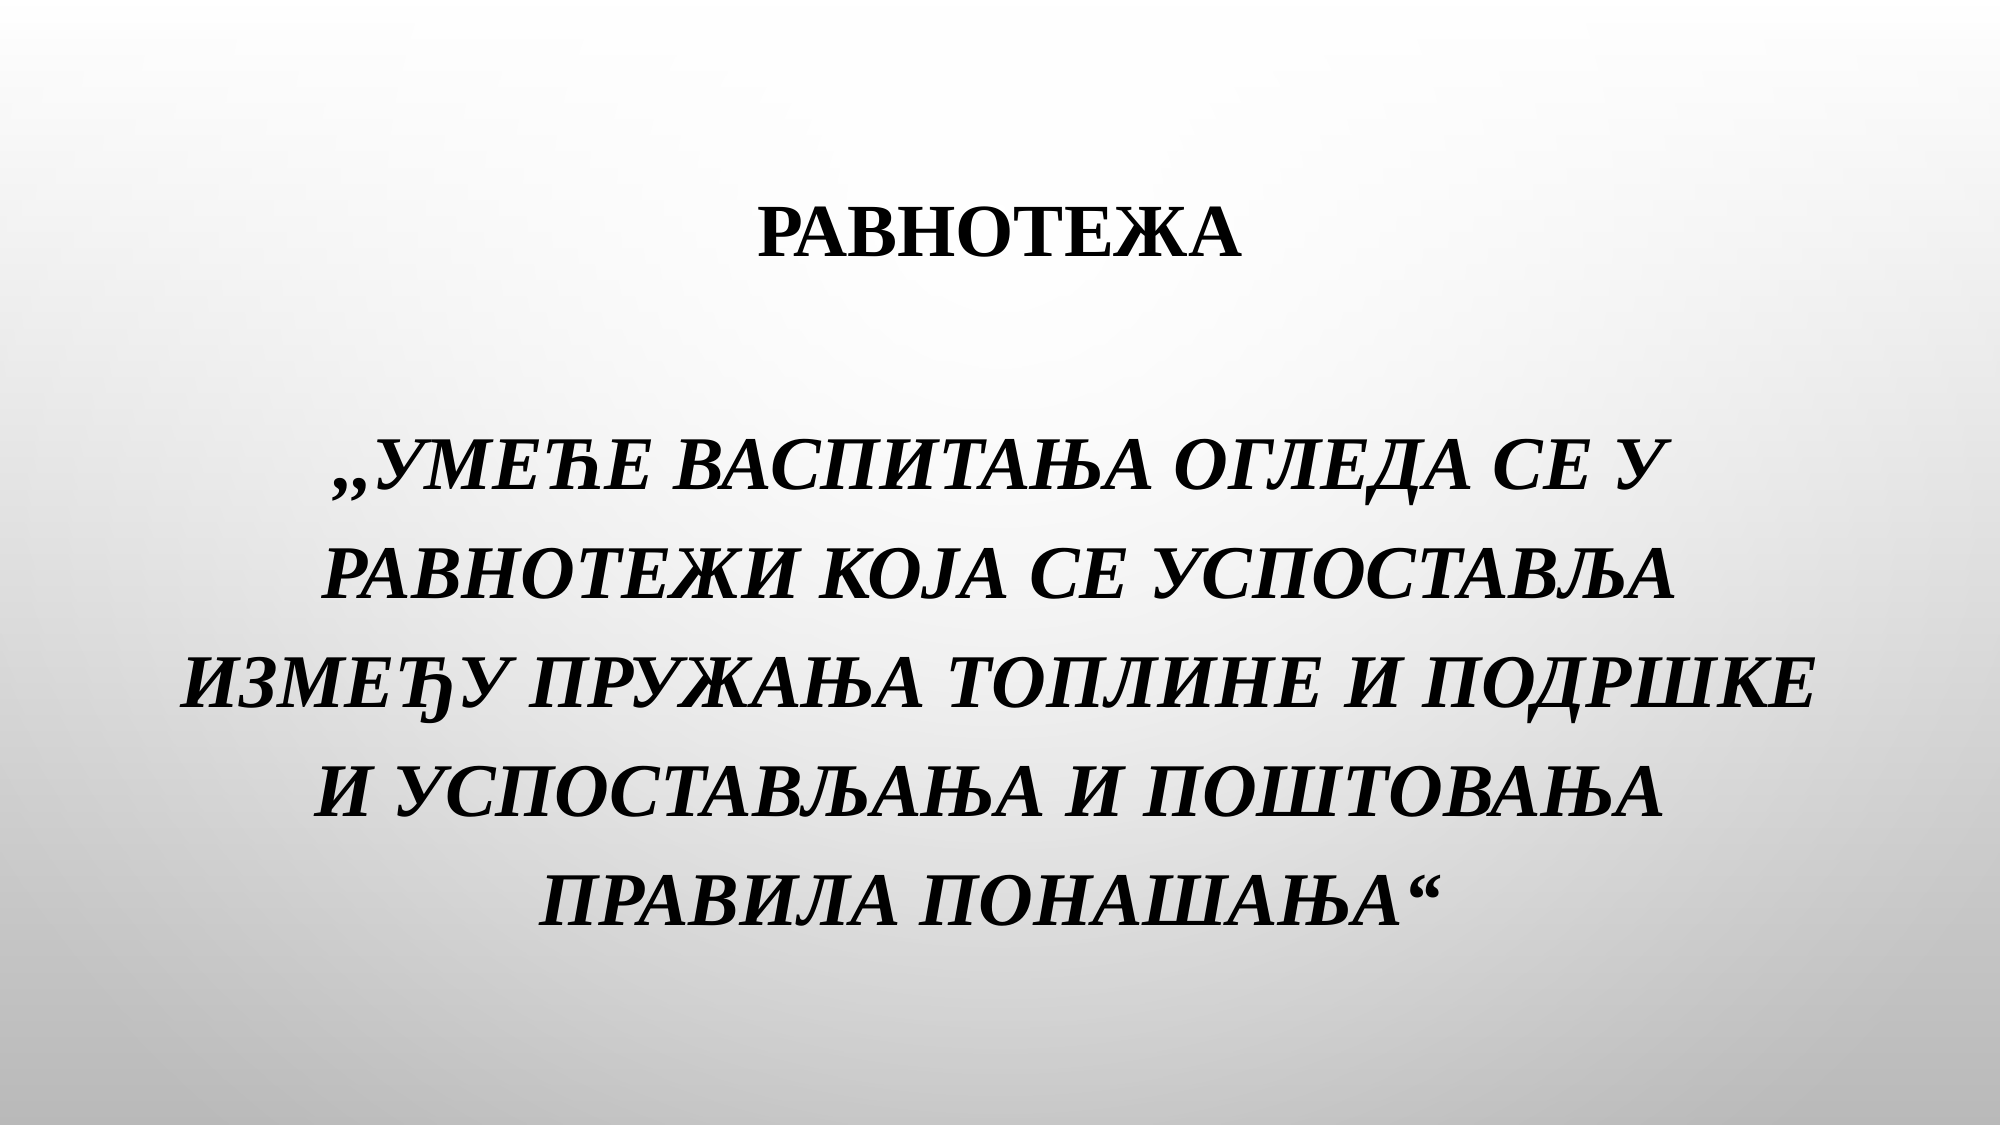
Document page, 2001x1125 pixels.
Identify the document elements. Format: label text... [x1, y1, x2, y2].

picture [0, 0, 2000, 1125]
list ,,Умеће васпитања огледа се у равнотежи која се успоставља између пружања топлине и подршке и успостављања и поштовања правила понашања“ [149, 388, 1851, 950]
title равнотежа [149, 101, 1851, 364]
